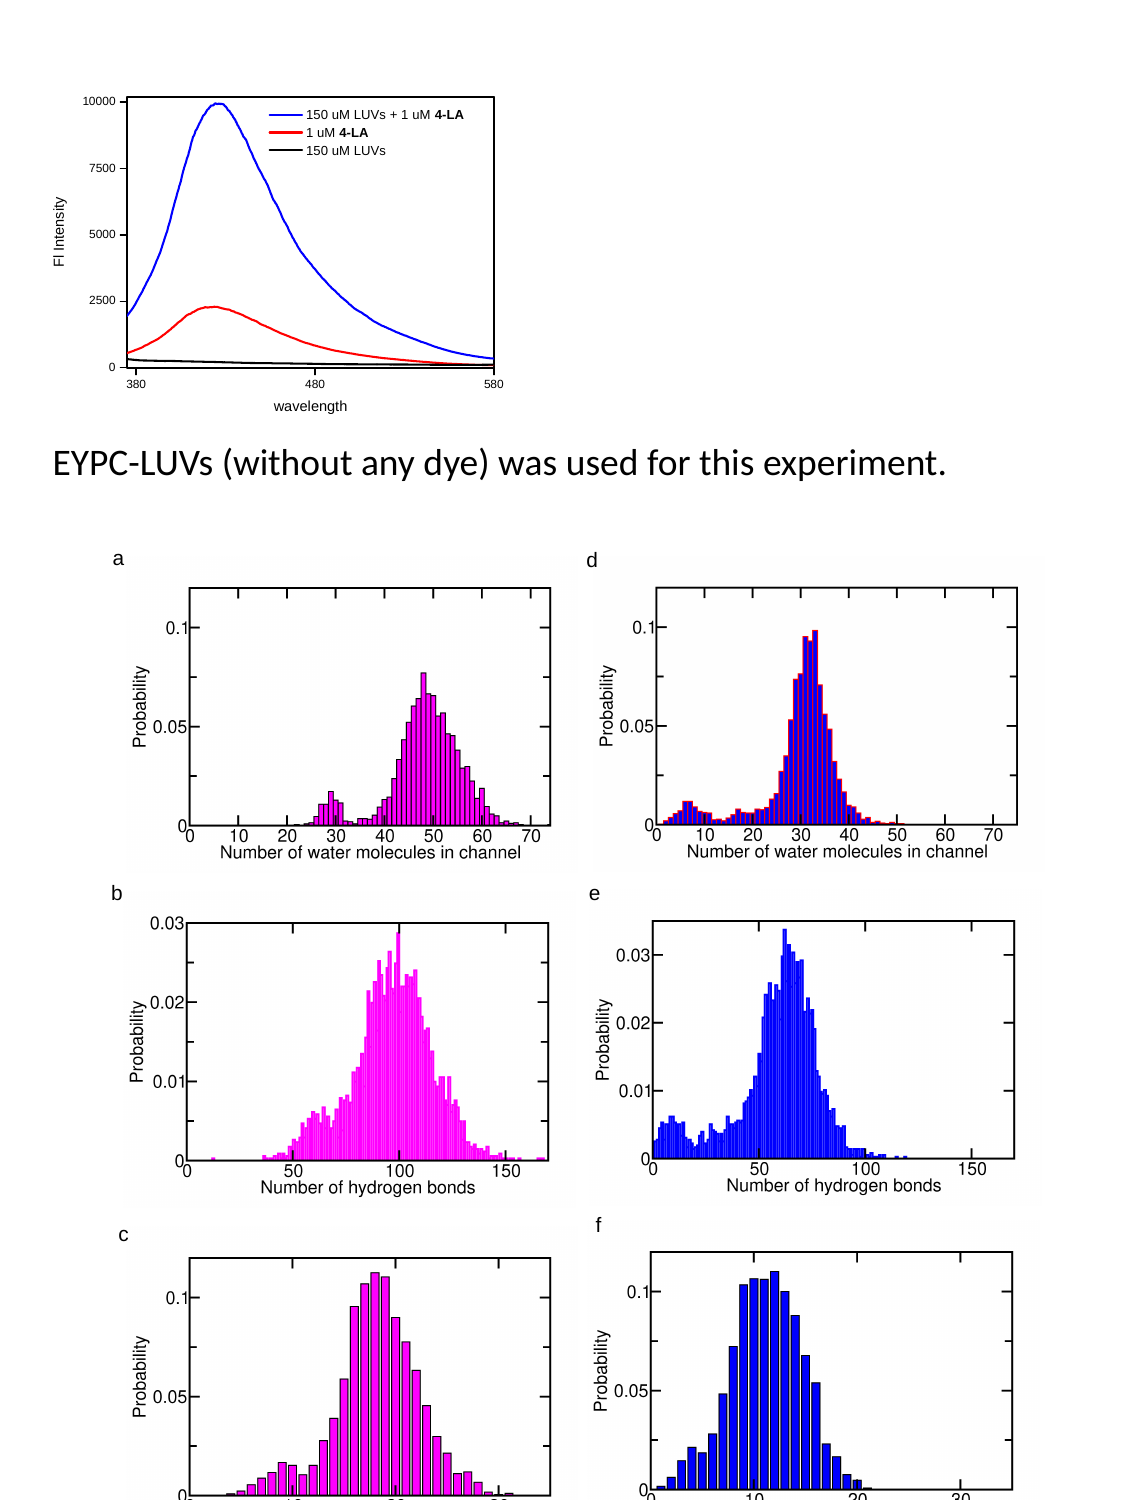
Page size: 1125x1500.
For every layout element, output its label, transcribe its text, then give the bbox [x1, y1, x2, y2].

text_box c [103, 1213, 144, 1253]
text_box f [580, 1204, 617, 1226]
text_box b [96, 872, 138, 913]
text_box d [571, 538, 613, 579]
text_box a [97, 537, 140, 578]
text_box EYPC-LUVs (without any dye) was used for this experiment. [37, 431, 963, 491]
picture [125, 556, 579, 873]
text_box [30, 52, 570, 432]
picture [593, 556, 1045, 873]
picture [125, 1226, 579, 1500]
picture [589, 889, 1042, 1206]
text_box e [574, 872, 616, 913]
picture [586, 1219, 1040, 1500]
picture [123, 891, 576, 1208]
